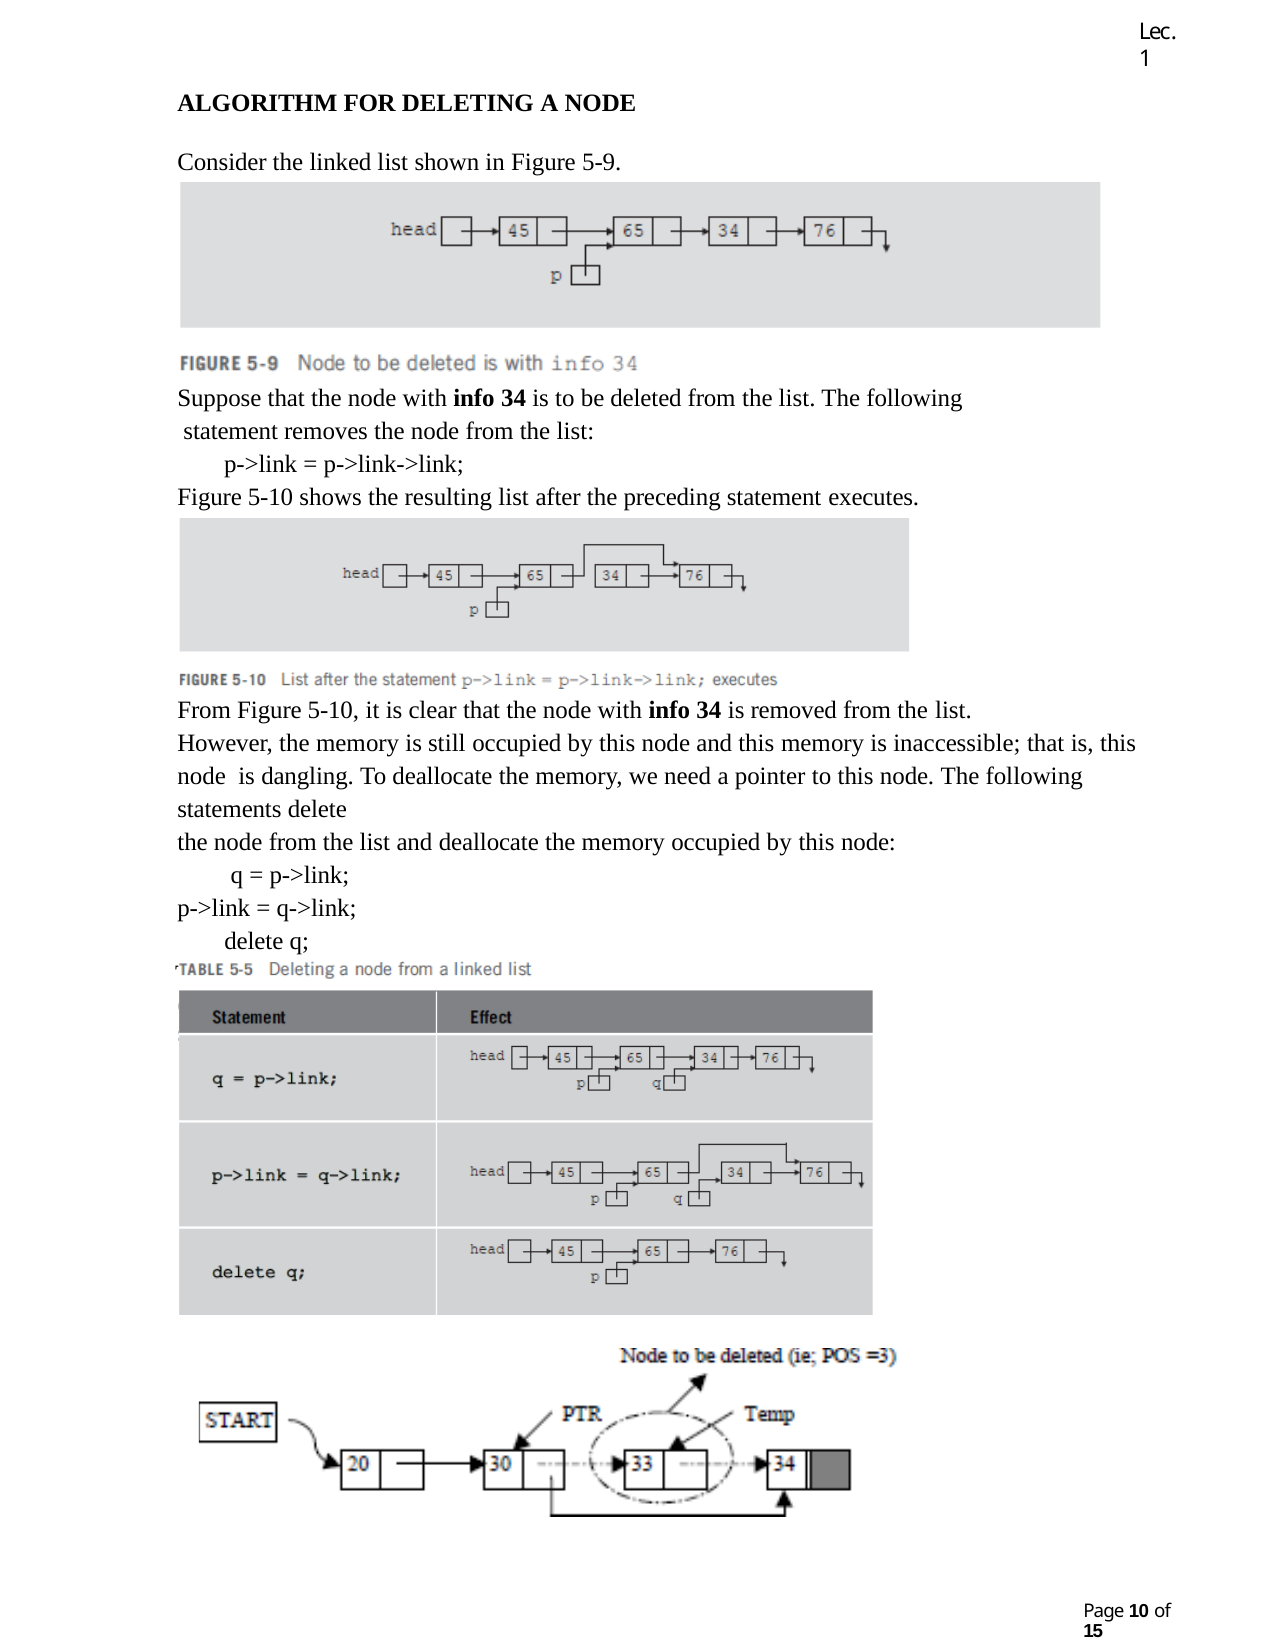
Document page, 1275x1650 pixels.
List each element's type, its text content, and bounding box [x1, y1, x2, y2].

text_box [179, 518, 910, 689]
text_box [180, 182, 1101, 372]
text_box [178, 961, 873, 1315]
text_box Lec.1 [1136, 14, 1190, 72]
text_box ALGORITHM FOR DELETING A NODE Consider the linked list shown in Figure 5-9. [175, 84, 641, 176]
text_box [198, 1348, 899, 1517]
text_box From Figure 5-10, it is clear that the node with info 34 is removed from the list. However, the memory is still occupied by this node and this memory is inaccessible; that is, this node is dangling. To deallocate the memory, we need a pointer to this node. The following statements delete the node from the list and deallocate the memory occupied by this node: q = p->link; p->link = q->link; delete q; Table 5-5 shows the effect of these statements. [175, 688, 1189, 1047]
slide_number Page 10 of 15 [1081, 1601, 1189, 1650]
text_box Suppose that the node with info 34 is to be deleted from the list. The following statement removes the node from the list: p->link = p->link->link; Figure 5-10 shows the resulting list after the preceding statement executes. [175, 376, 970, 511]
